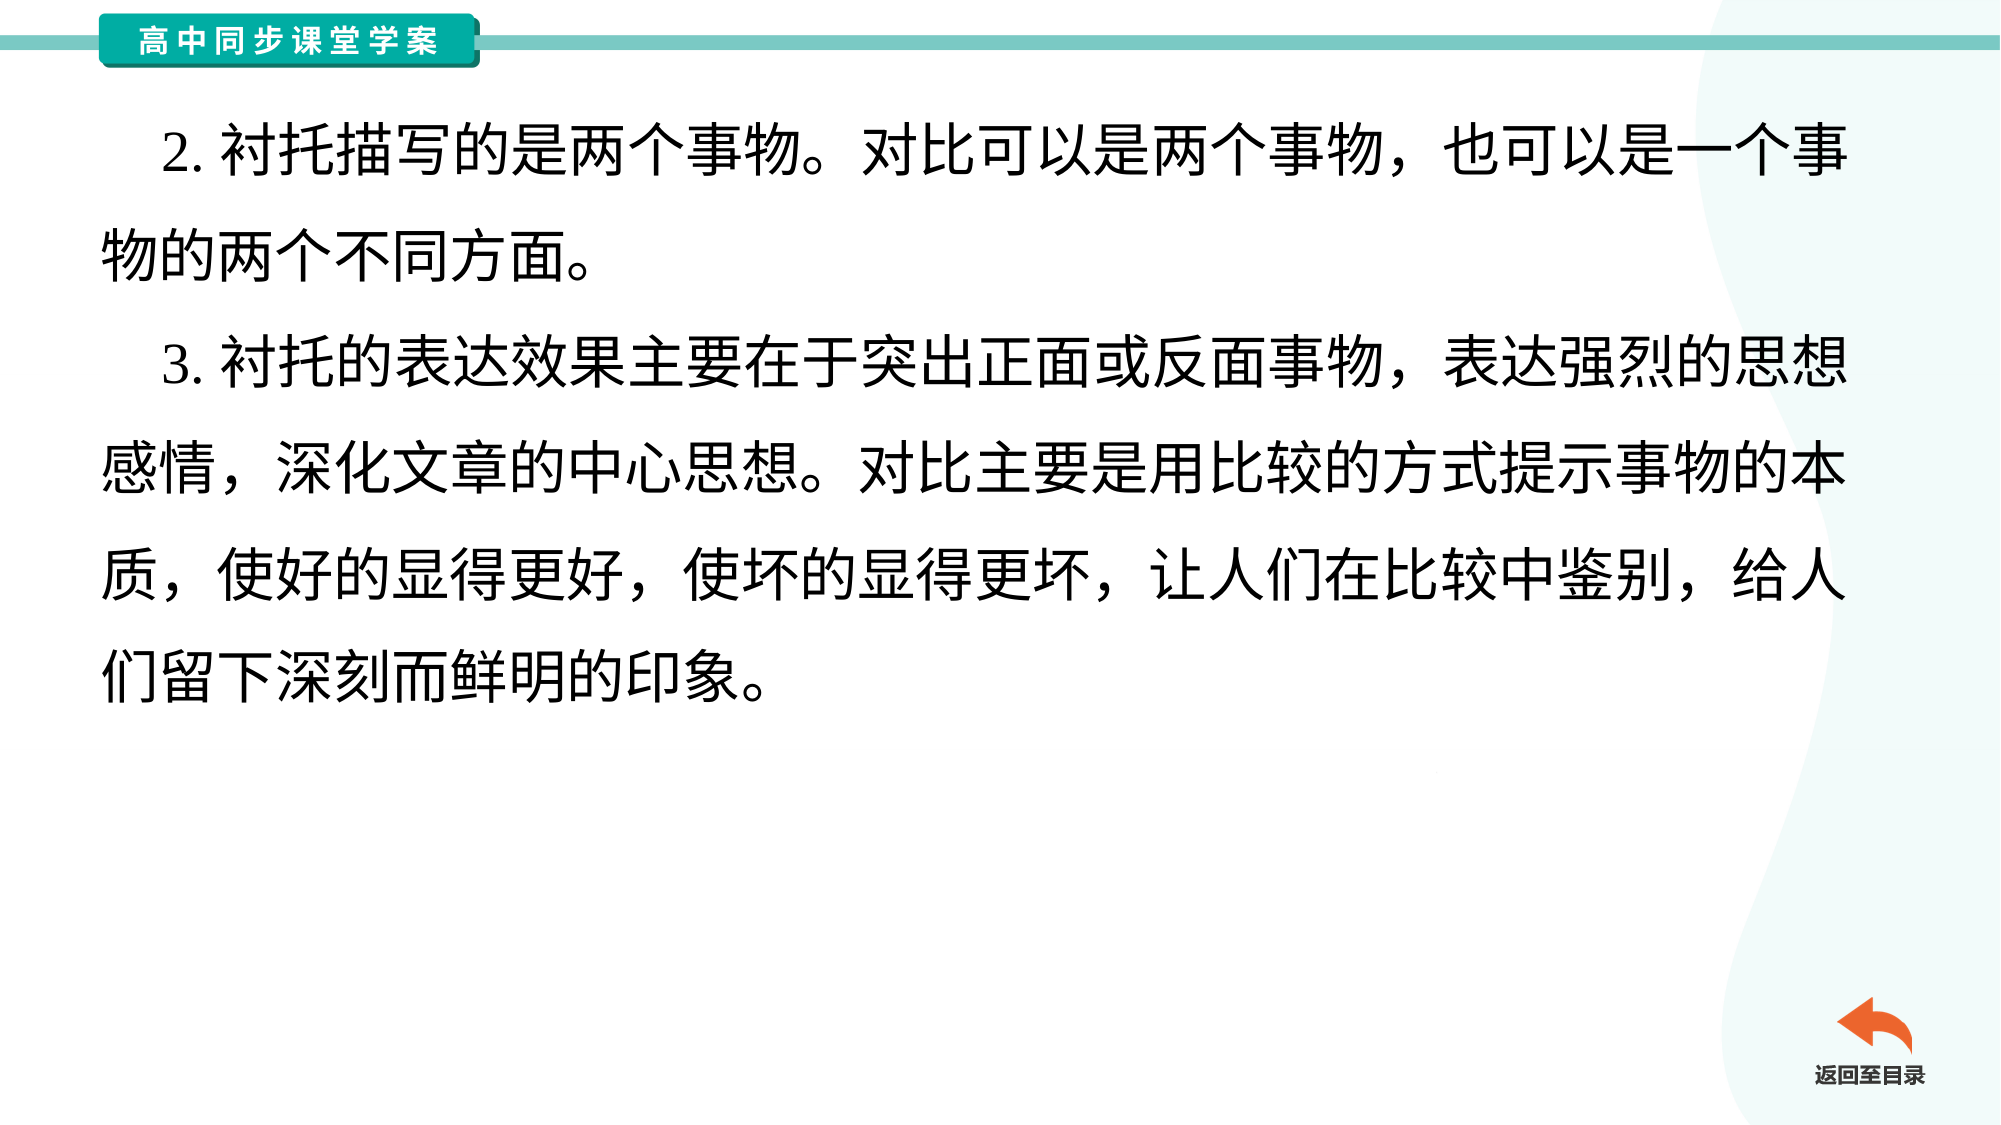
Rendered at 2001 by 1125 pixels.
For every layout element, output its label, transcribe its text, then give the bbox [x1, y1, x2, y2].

picture [0, 0, 2000, 1125]
text_box 2.衬托描写的是两个事物。对比可以是两个事物，也可以是一个事 物的两个不同方面。 3.衬托的表达效果主要在于突出正面或反面事物，表达强烈的思想 感情，深化文章的中心思想。对比主要是用比较的方式提示事物的本 质，使好的显得更好，使坏的显得更坏，让人们在比较中鉴别，给人 们留下深刻而鲜明的印象。 [100, 76, 1899, 699]
